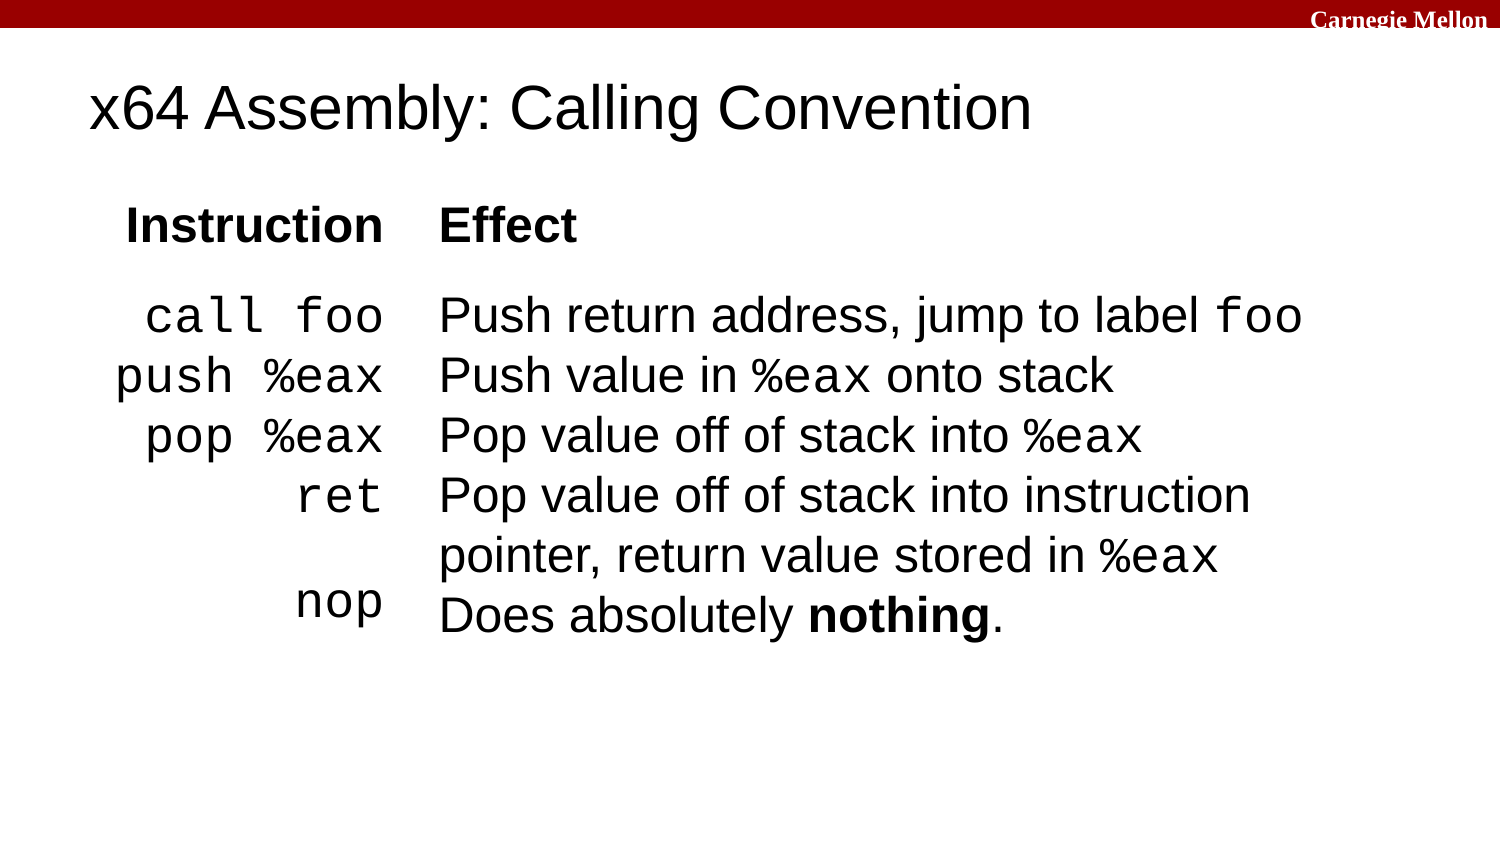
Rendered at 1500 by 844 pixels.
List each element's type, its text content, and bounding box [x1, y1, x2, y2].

text_box Push return address, jump to label foo Push value in %eax onto stack Pop value off of stack into %eax Pop value off of stack into instruction pointer, return value stored in %eax Does absolutely nothing. [423, 267, 1425, 773]
text_box x64 Assembly: Calling Convention [399, 18, 423, 190]
text_box call foo push %eax pop %eax ret nop [0, 267, 399, 773]
text_box Instruction [0, 0, 399, 267]
text_box Effect [423, 0, 1425, 267]
